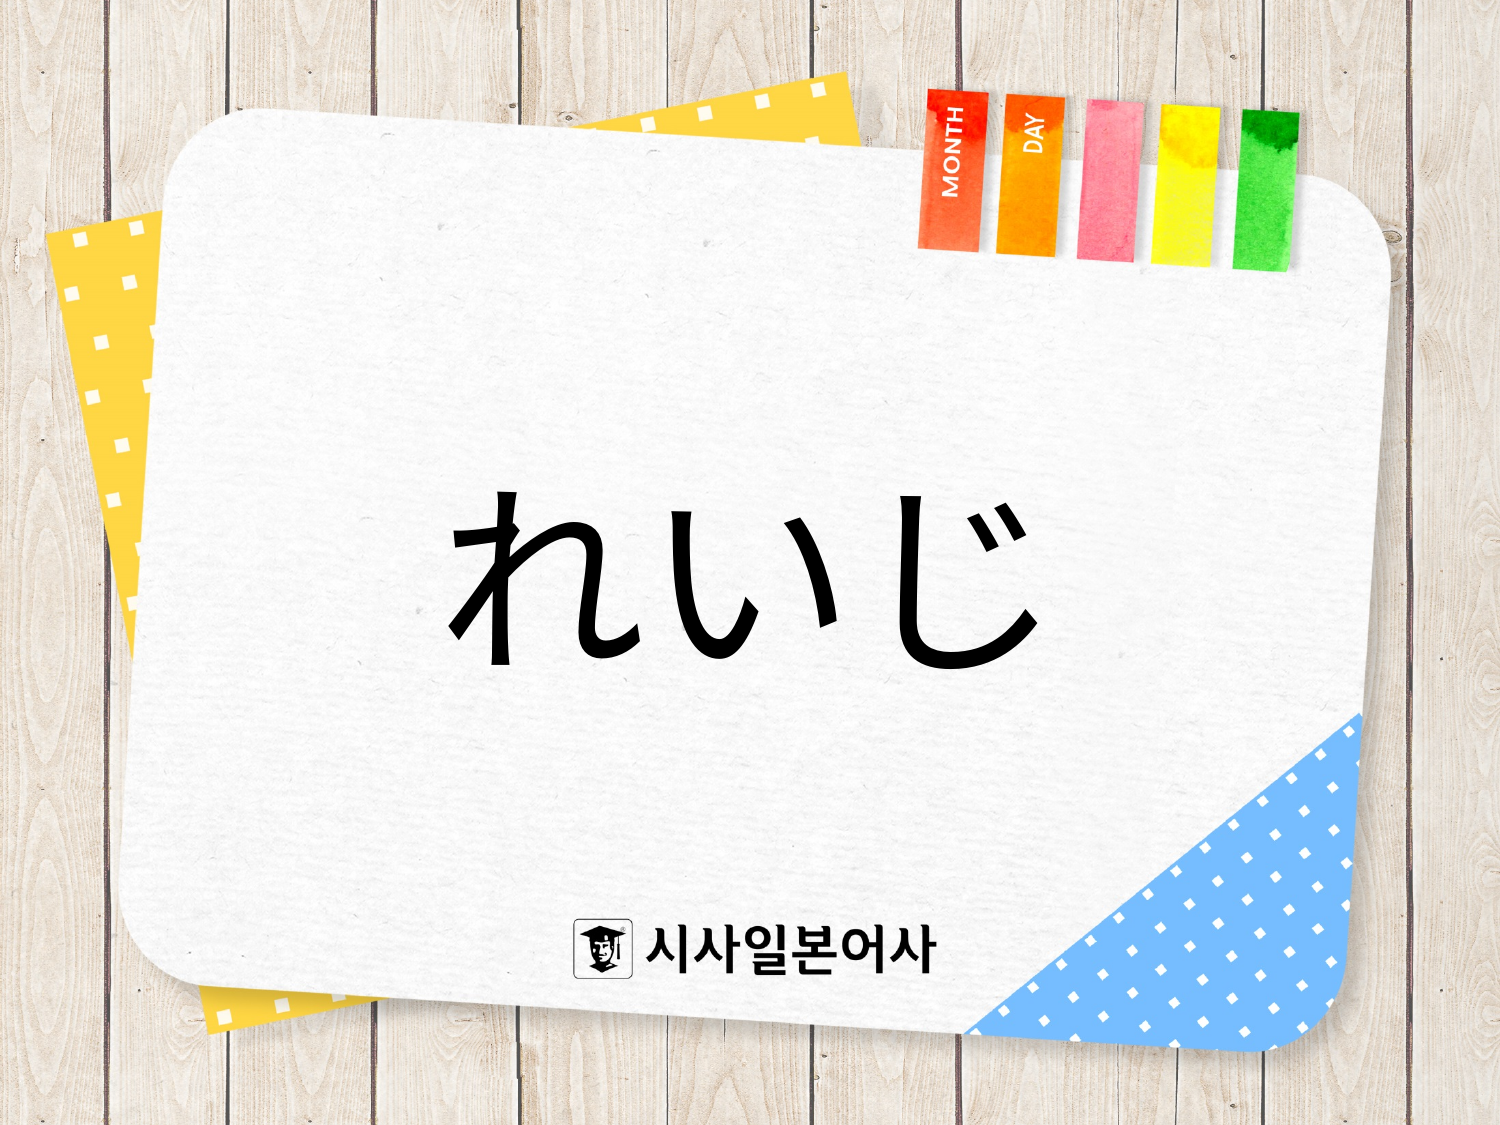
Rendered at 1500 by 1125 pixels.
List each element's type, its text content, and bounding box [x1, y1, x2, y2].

picture [0, 0, 1500, 1125]
title れいじ [75, 338, 1425, 811]
